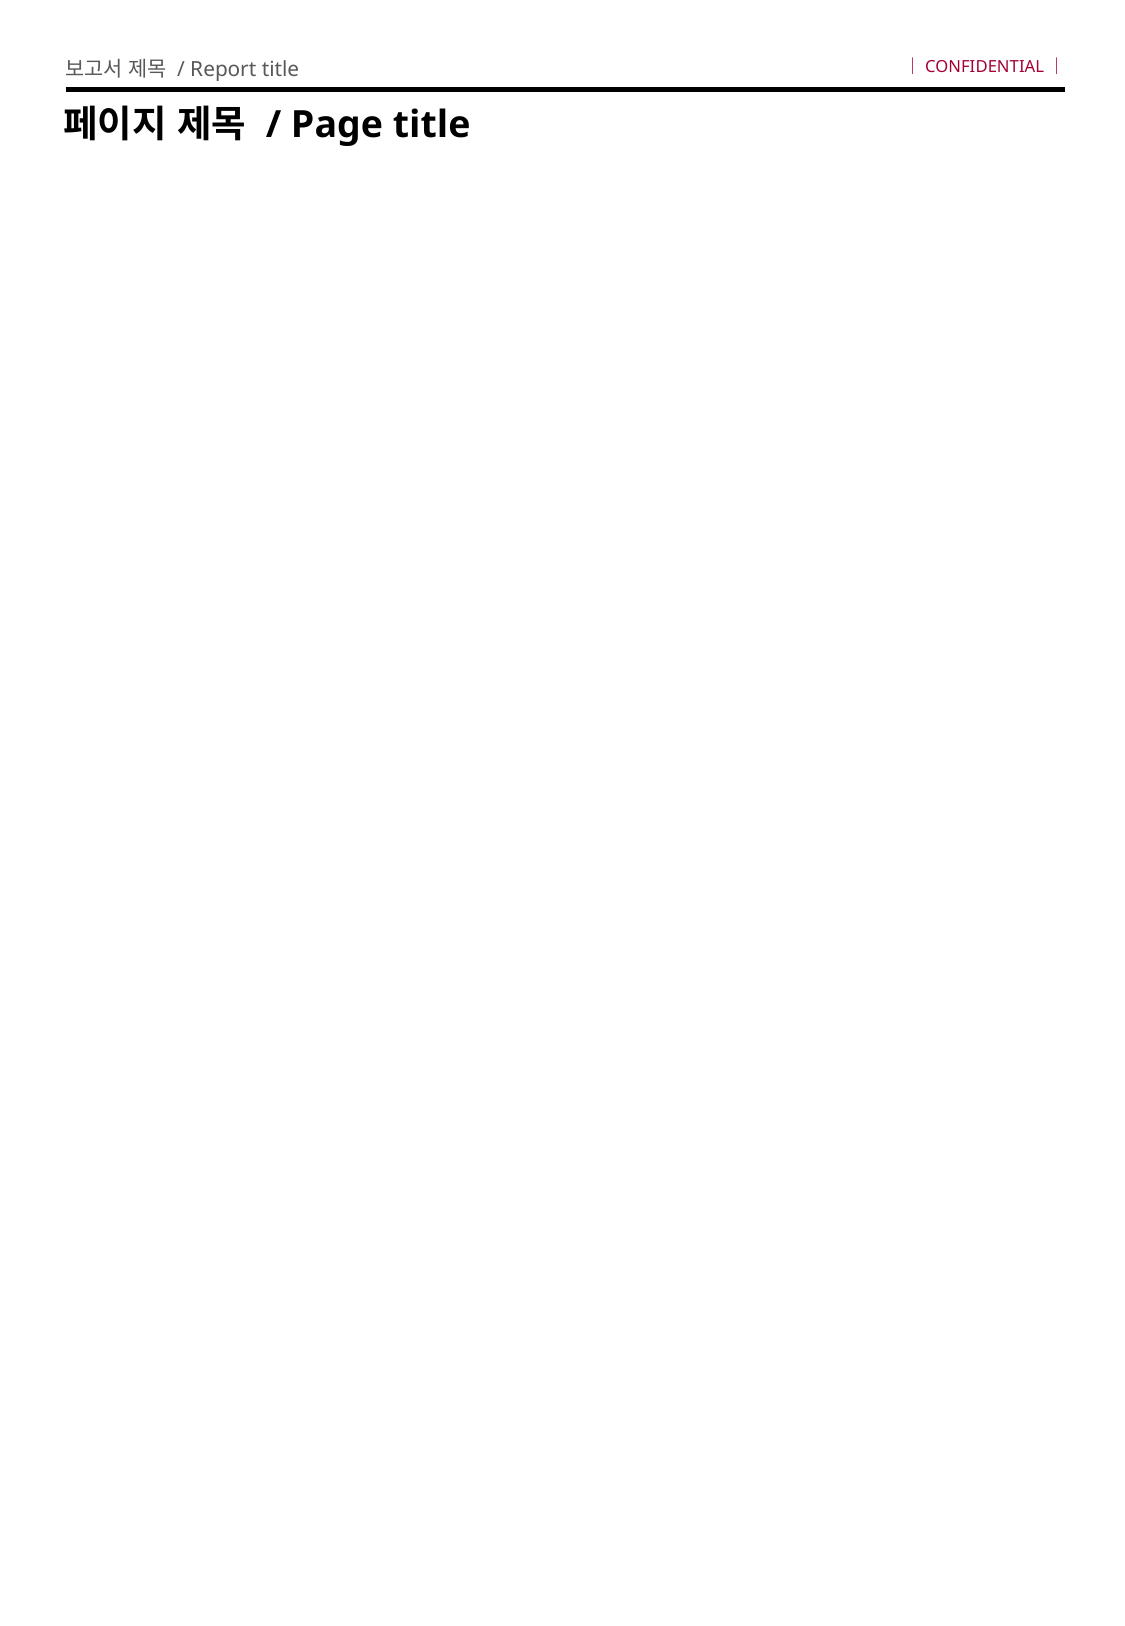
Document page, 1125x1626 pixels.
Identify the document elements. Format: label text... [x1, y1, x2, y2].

text_box 페이지 제목 / Page title [48, 92, 592, 153]
text_box 보고서 제목 / Report title [50, 47, 572, 88]
text_box ｜CONFIDENTIAL｜ [904, 48, 1071, 84]
